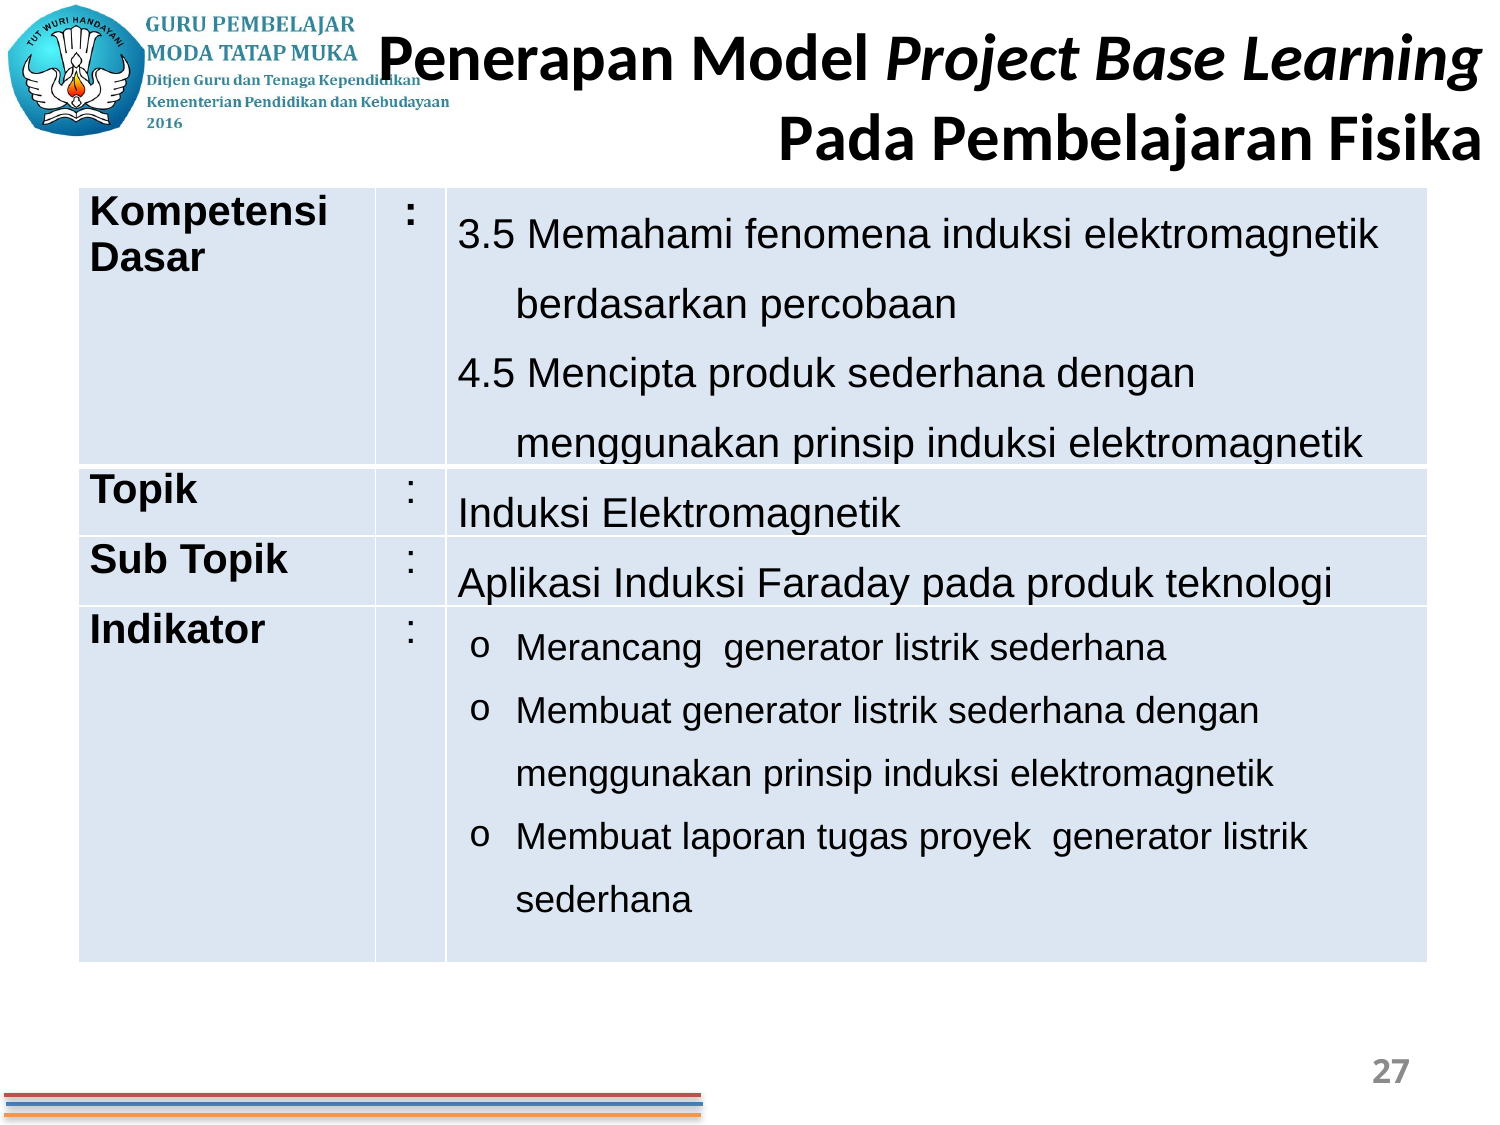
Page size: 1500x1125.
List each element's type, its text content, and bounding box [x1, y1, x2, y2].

table_cell Sub Topik [79, 537, 375, 605]
table_header Kompetensi Dasar [79, 188, 375, 464]
table_cell Merancang generator listrik sederhana Membuat generator listrik sederhana dengan menggunakan prinsip induksi elektromagnetik Membuat laporan tugas proyek generator listrik sederhana [447, 607, 1427, 962]
picture [4, 0, 360, 139]
table_cell Induksi Elektromagnetik [447, 469, 1427, 535]
table_cell : [376, 537, 445, 605]
table_cell : [376, 469, 445, 535]
table_cell Indikator [79, 607, 375, 962]
table_header 3.5 Memahami fenomena induksi elektromagnetik berdasarkan percobaan 4.5 Mencipta produk sederhana dengan menggunakan prinsip induksi elektromagnetik [447, 188, 1427, 464]
slide_number 27 [1074, 1042, 1425, 1103]
title Penerapan Model Project Base Learning Pada Pembelajaran Fisika [360, 0, 1499, 188]
table_cell Aplikasi Induksi Faraday pada produk teknologi [447, 537, 1427, 605]
table_cell : [376, 607, 445, 962]
table_cell Topik [79, 469, 375, 535]
table_header : [376, 188, 445, 464]
